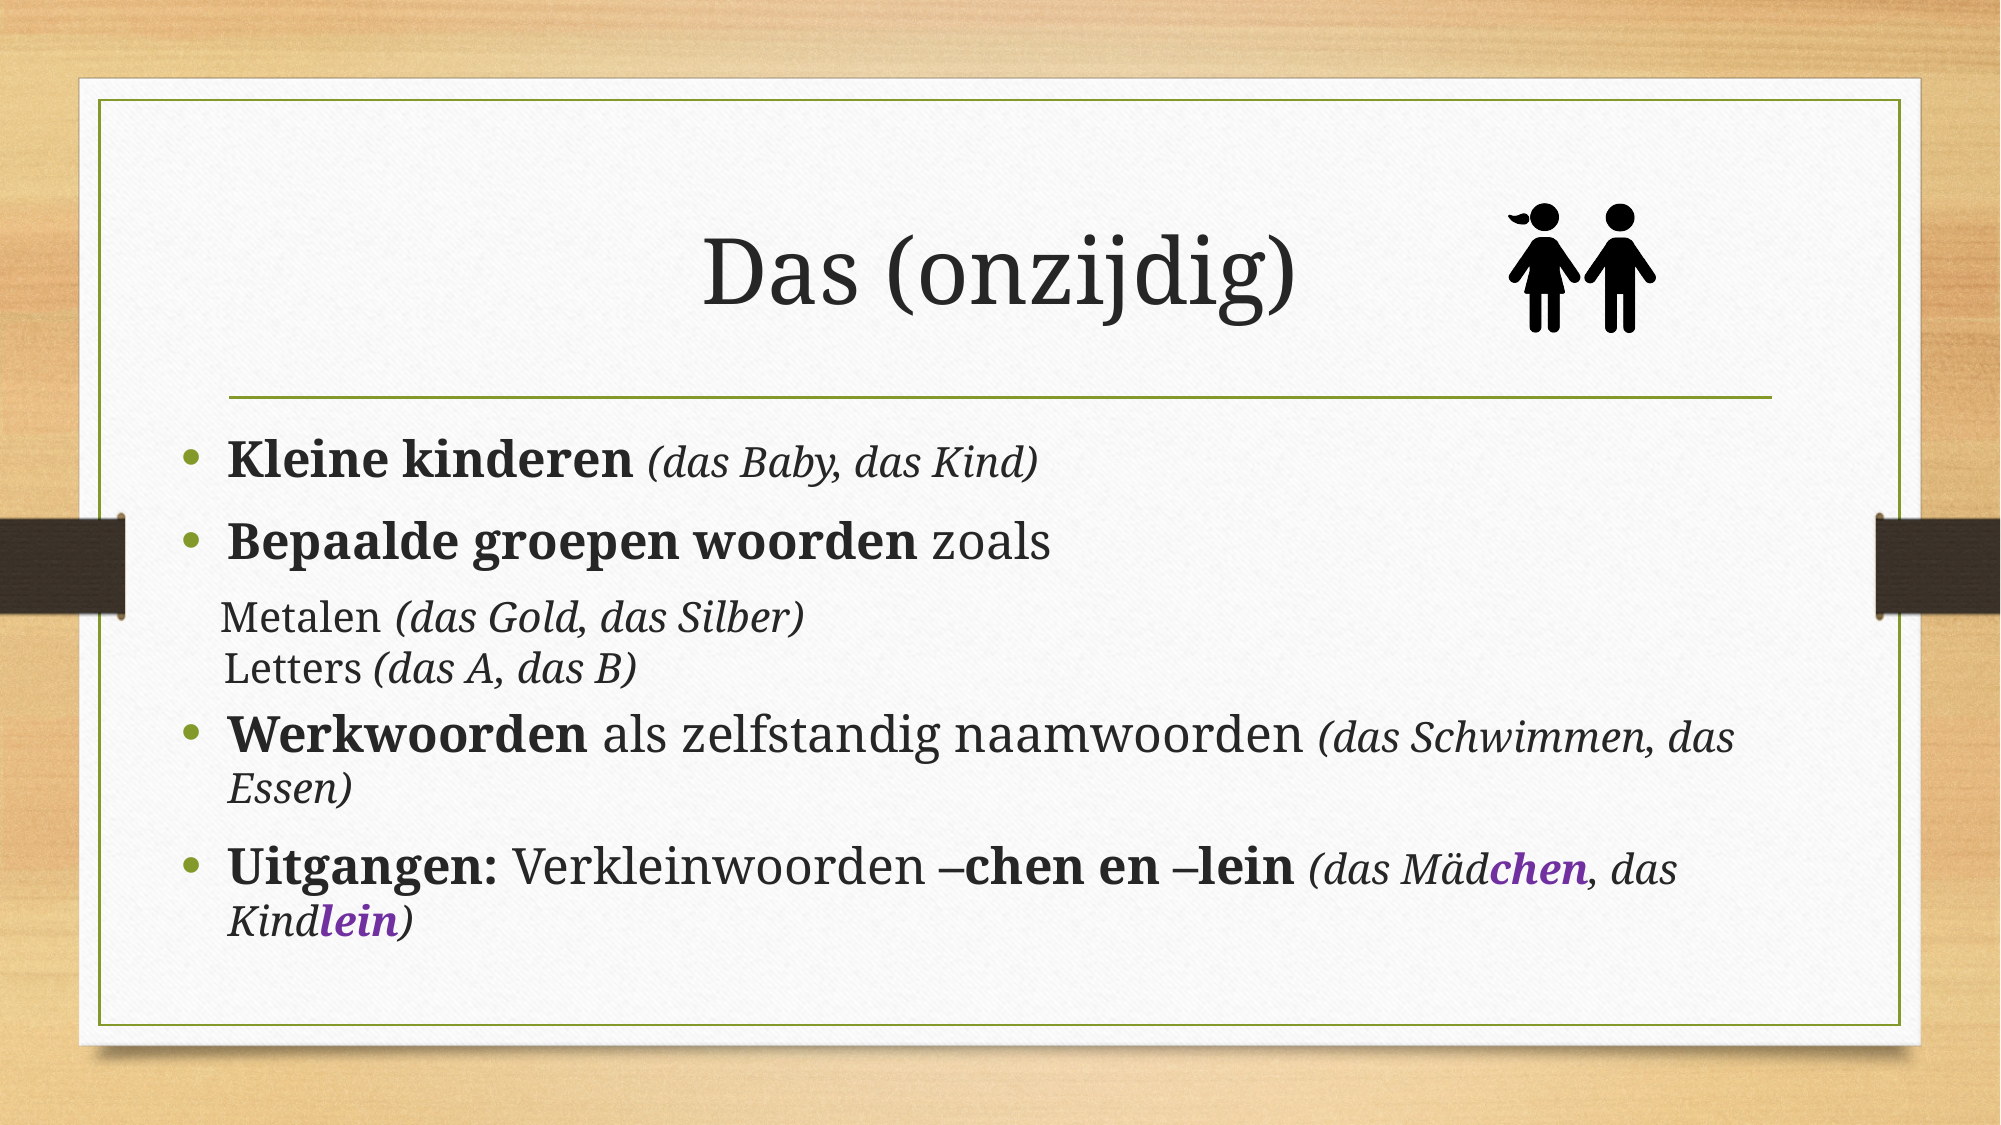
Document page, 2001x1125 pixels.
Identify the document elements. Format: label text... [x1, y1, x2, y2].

list Kleine kinderen (das Baby, das Kind) Bepaalde groepen woorden zoals Metalen (das Gold, das Silber) Letters (das A, das B) Werkwoorden als zelfstandig naamwoorden (das Schwimmen, das Essen) Uitgangen: Verkleinwoorden –chen en –lein (das Mädchen, das Kindlein) [166, 419, 1803, 964]
title Das (onzijdig) [212, 161, 1788, 375]
picture [0, 0, 2001, 1125]
